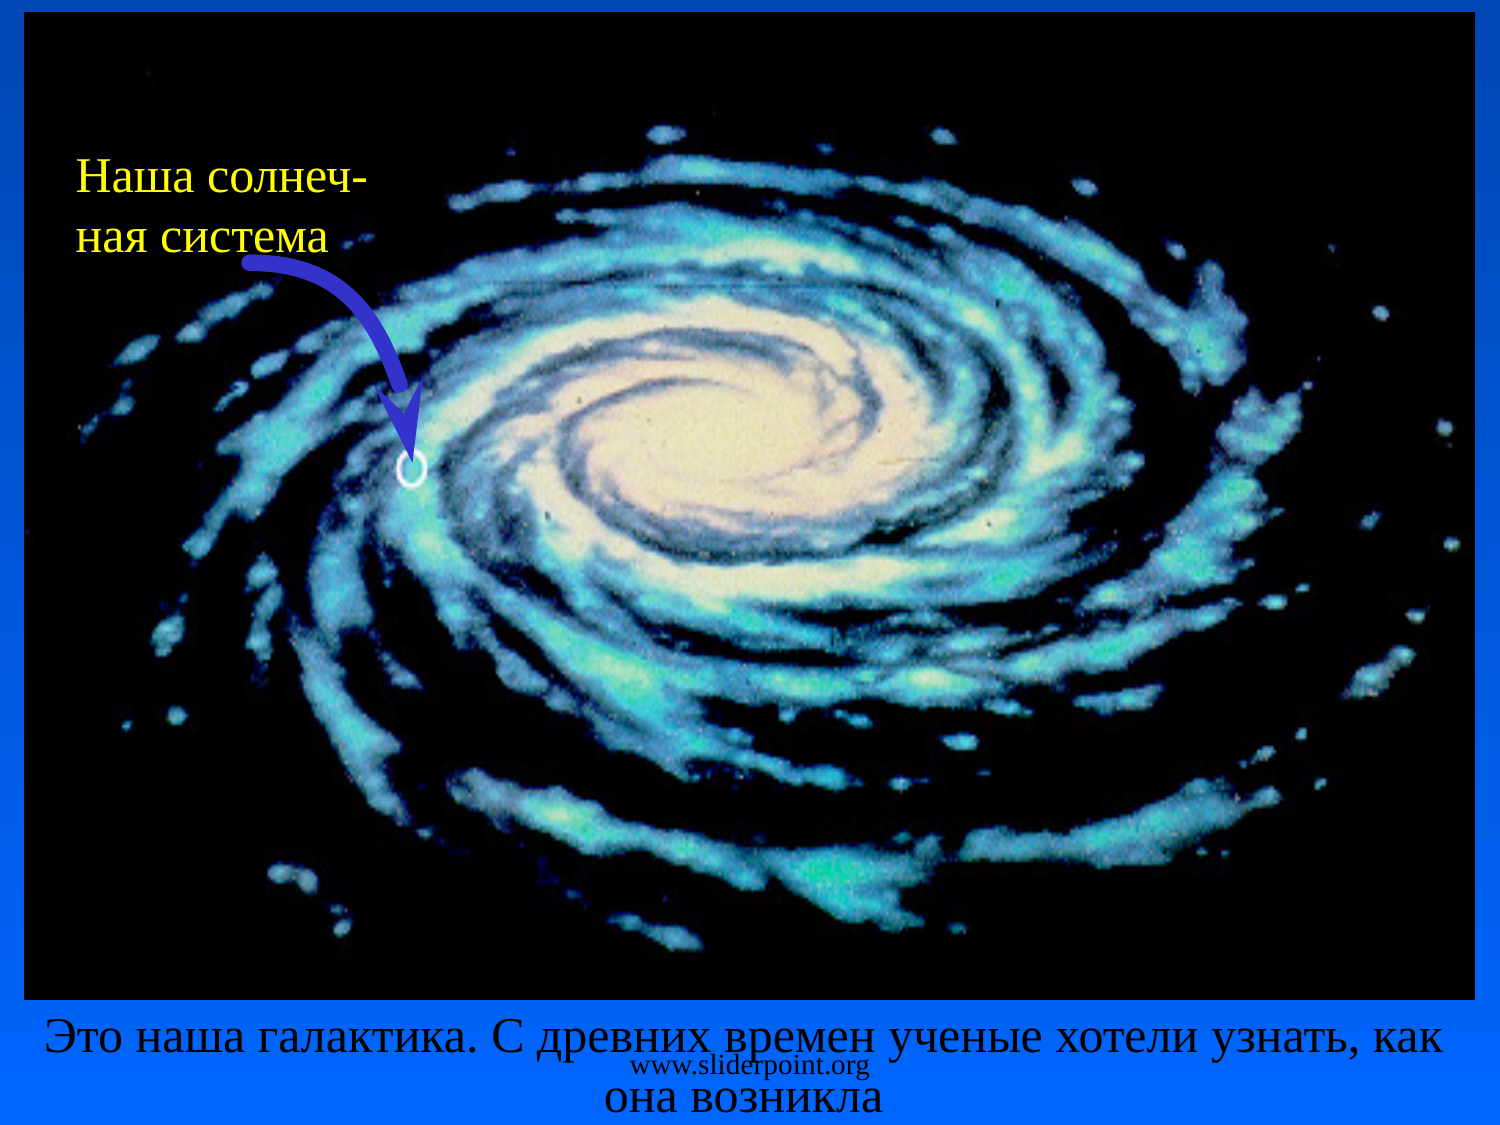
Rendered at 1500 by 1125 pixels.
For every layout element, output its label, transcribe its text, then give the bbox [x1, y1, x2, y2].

footer www.sliderpoint.org [512, 1024, 988, 1101]
text_box Это наша галактика. С древних времен ученые хотели узнать, как она возникла [0, 995, 1488, 1125]
picture [24, 11, 1476, 1000]
